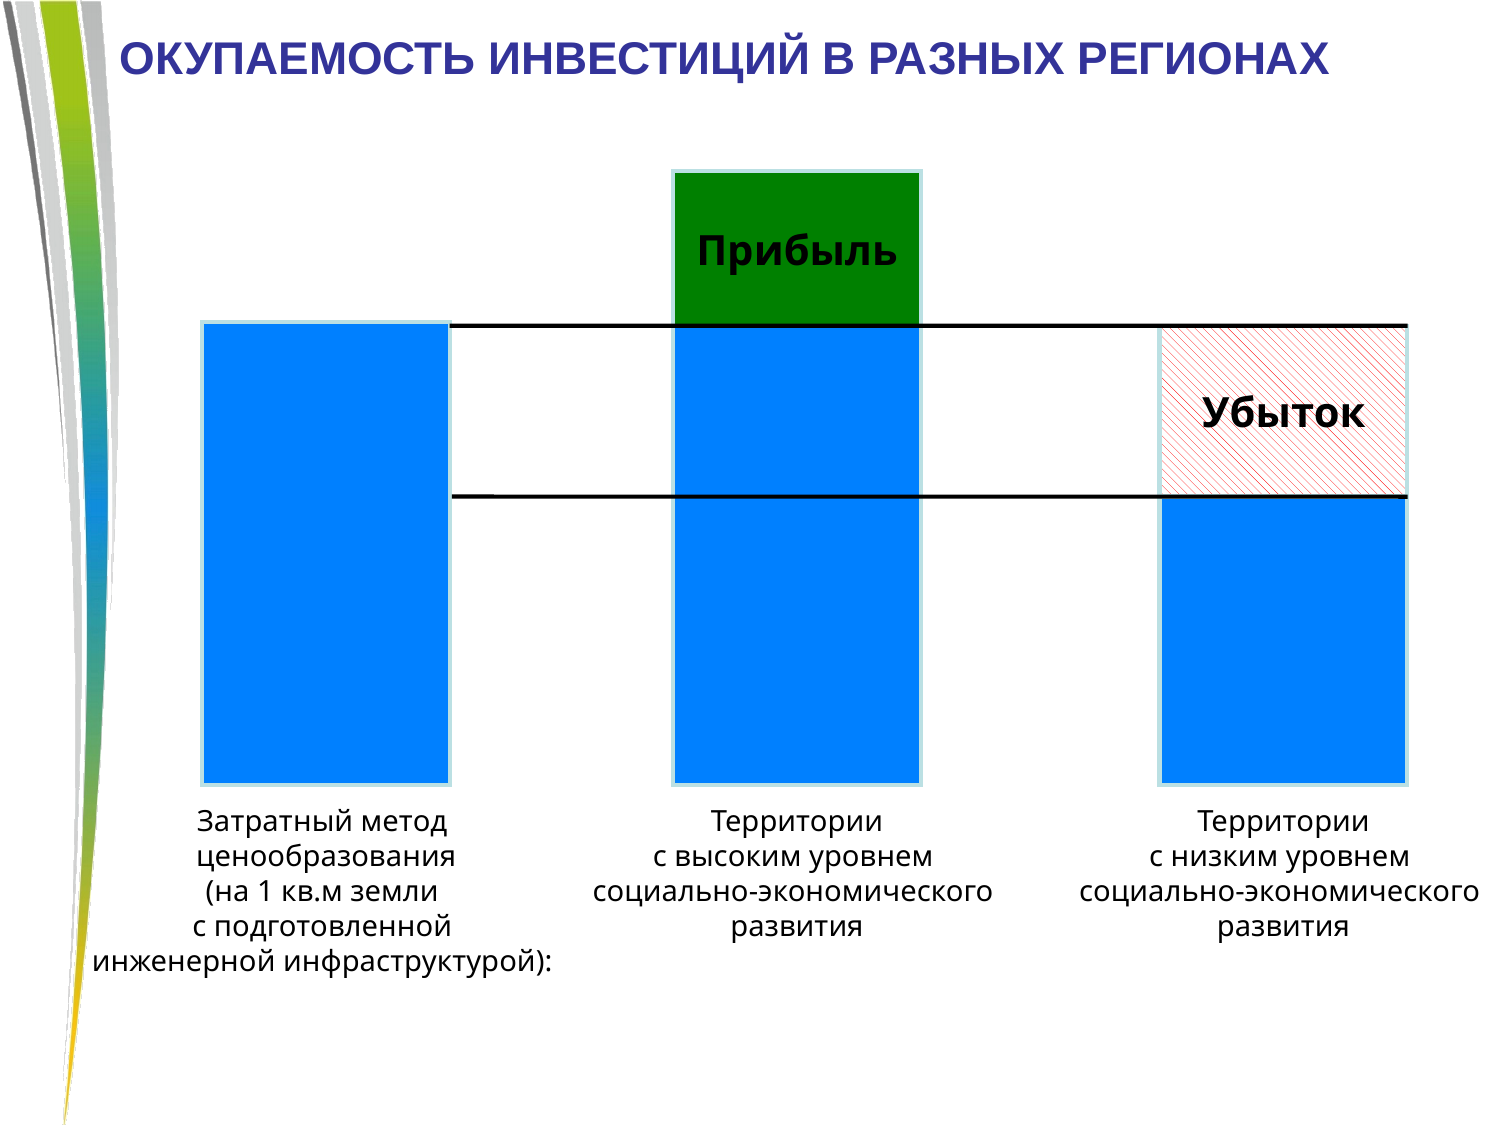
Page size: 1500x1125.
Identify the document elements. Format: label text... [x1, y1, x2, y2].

text_box [673, 497, 921, 785]
text_box Территории с высоким уровнем социально-экономического развития [585, 795, 1009, 950]
text_box Затратный метод ценообразования (на 1 кв.м земли с подготовленной инженерной инфраструктурой): [134, 795, 568, 985]
text_box Территории с низким уровнем социально-экономического развития [1071, 795, 1496, 950]
text_box Прибыль [673, 171, 921, 325]
picture [3, 0, 134, 1125]
text_box ОКУПАЕМОСТЬ ИНВЕСТИЦИЙ В РАЗНЫХ РЕГИОНАХ [134, 21, 1500, 92]
text_box [1159, 497, 1408, 785]
text_box [202, 321, 451, 785]
text_box [673, 327, 921, 496]
text_box Убыток [1159, 326, 1408, 496]
